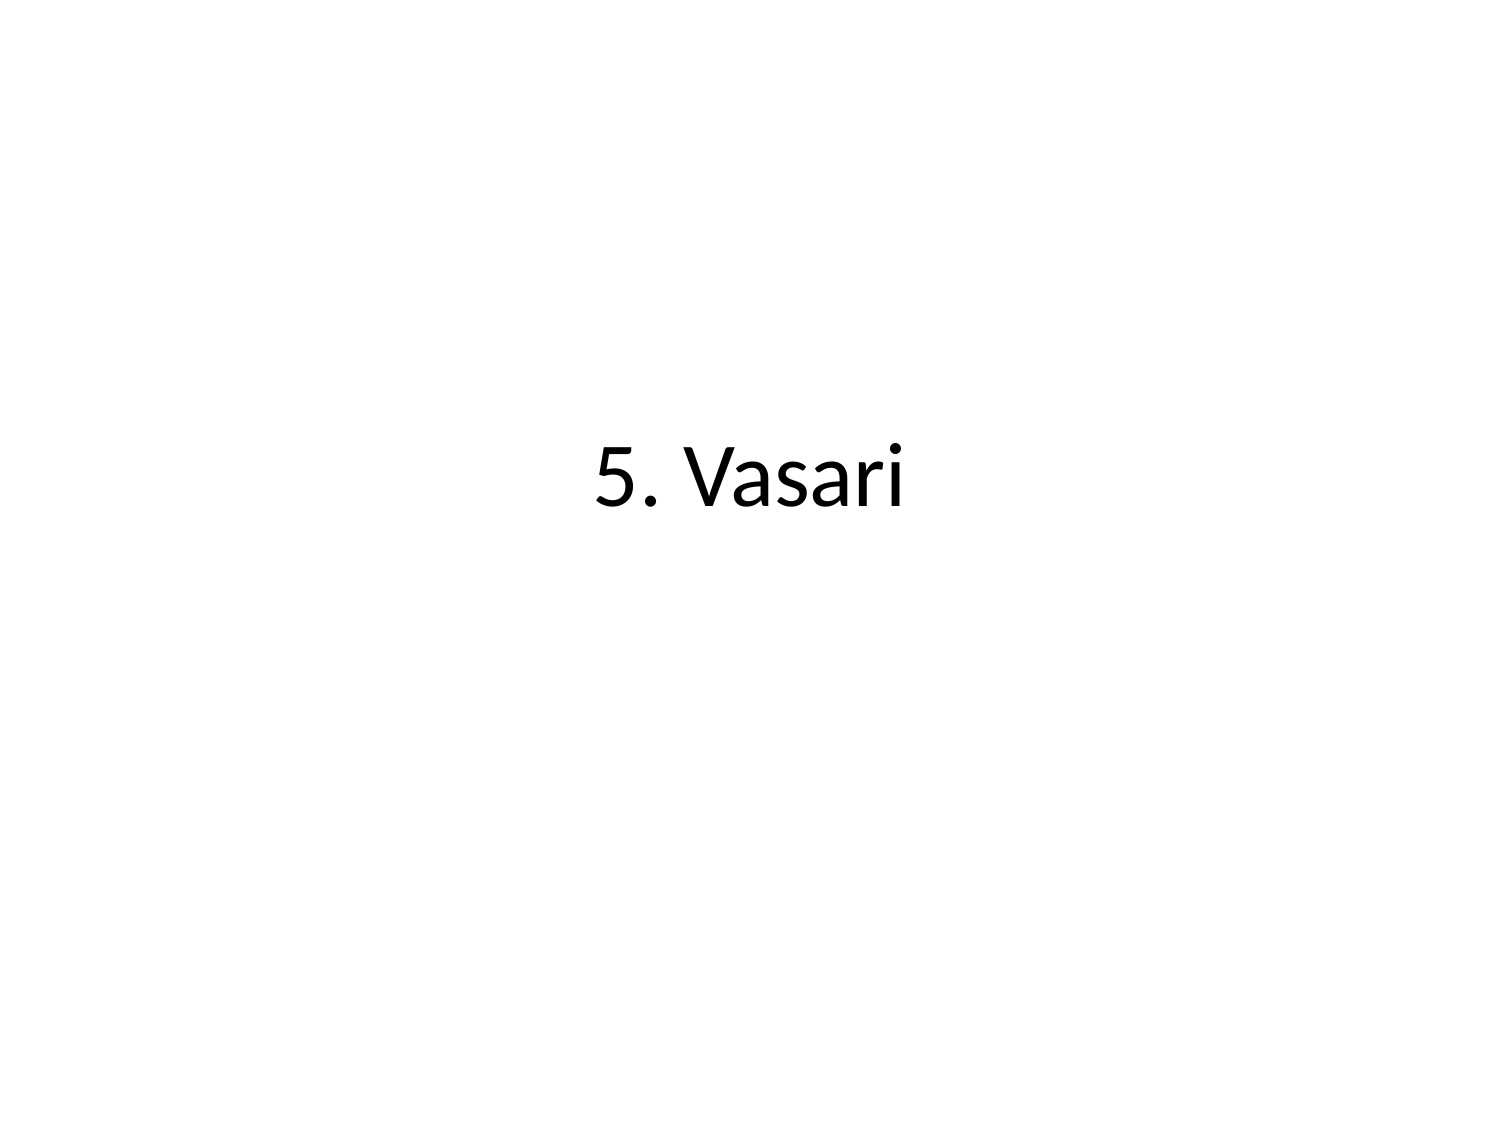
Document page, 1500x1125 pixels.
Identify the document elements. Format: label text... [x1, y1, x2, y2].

title 5. Vasari [112, 349, 1388, 591]
